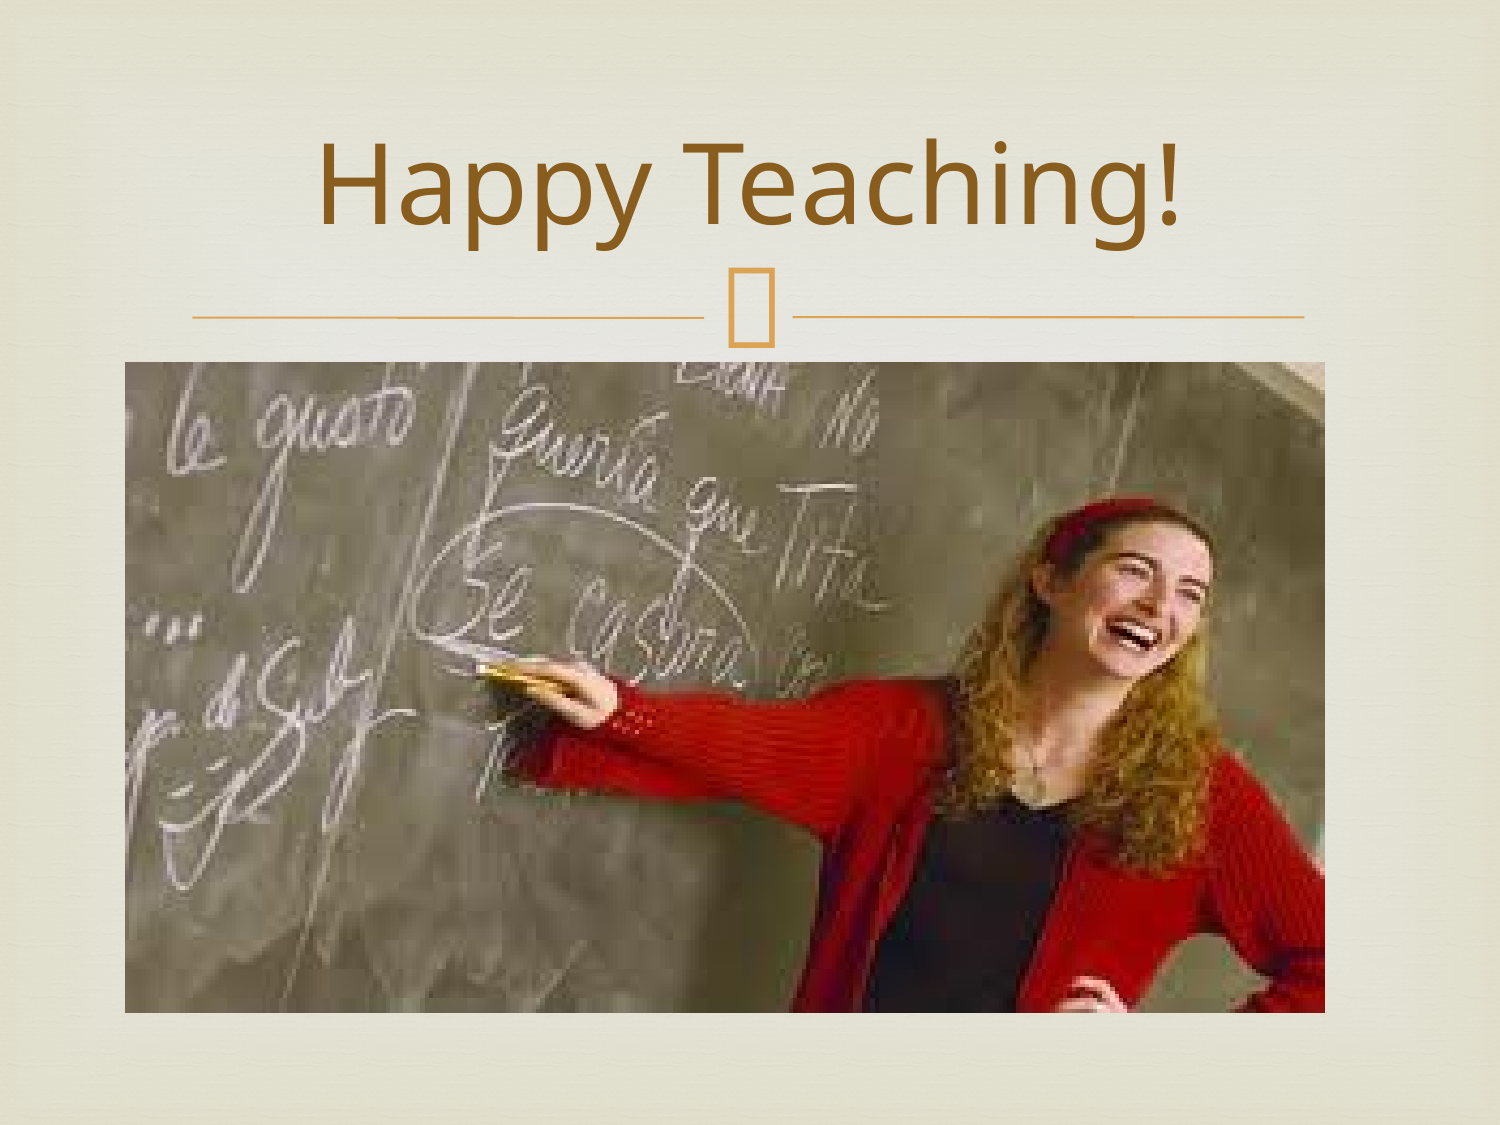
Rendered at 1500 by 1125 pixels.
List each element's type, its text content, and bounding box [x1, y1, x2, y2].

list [124, 361, 1326, 1013]
title Happy Teaching! [112, 93, 1386, 267]
